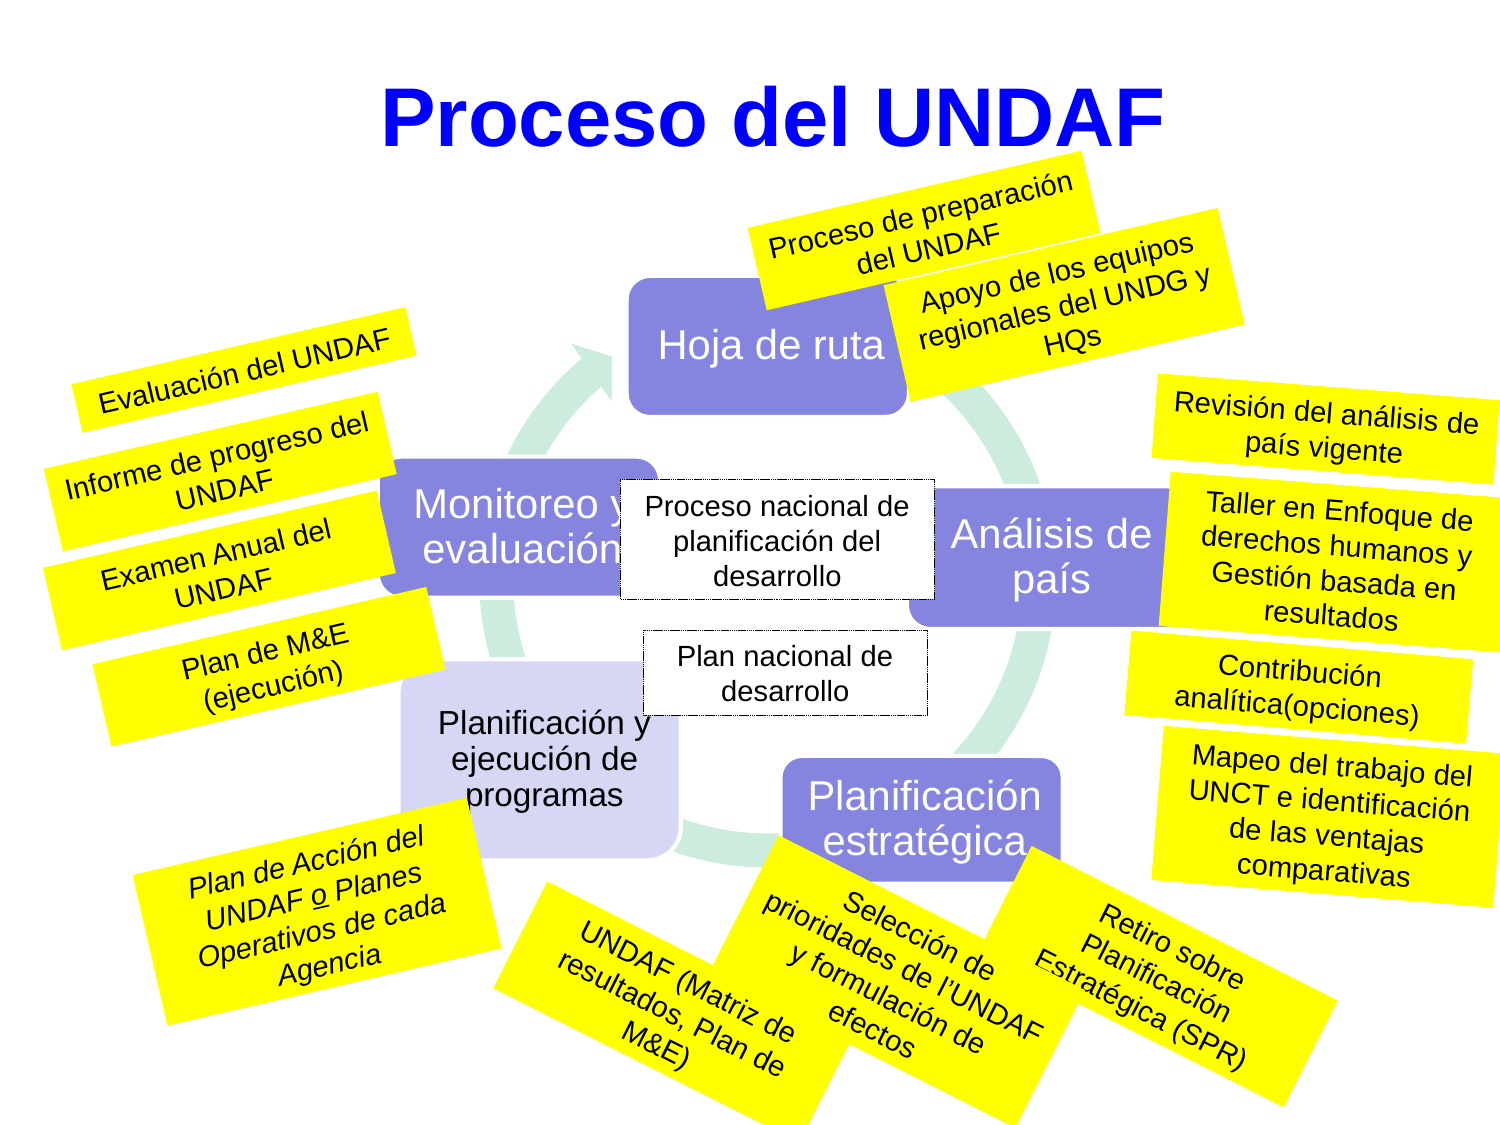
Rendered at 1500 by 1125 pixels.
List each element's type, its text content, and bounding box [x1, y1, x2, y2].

text_box UNDAF (Matriz de resultados, Plan de M&E) [493, 914, 849, 1125]
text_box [265, 290, 1270, 906]
text_box Revisión del análisis de país vigente [1275, 382, 1500, 485]
text_box Proceso de preparación del UNDAF [747, 150, 1101, 289]
text_box Selección de prioridades de l’UNDAF y formulación de efectos [708, 914, 1086, 1125]
text_box Contribución analítica(opciones) [1275, 642, 1474, 744]
text_box Retiro sobre Planificación Estratégica (SPR) [985, 914, 1338, 1108]
text_box Informe de progreso del UNDAF [43, 418, 260, 552]
text_box Proceso del UNDAF [135, 30, 1411, 197]
text_box Plan de M&E (ejecución) [92, 625, 260, 747]
text_box Evaluación del UNDAF [71, 340, 260, 433]
text_box Apoyo de los equipos regionales del UNDG y HQs [883, 207, 1237, 289]
text_box Mapeo del trabajo del UNCT e identificación de las ventajas comparativas [1275, 734, 1500, 908]
text_box Taller en Enfoque de derechos humanos y Gestión basada en resultados [1275, 479, 1500, 653]
text_box Examen Anual del UNDAF [42, 517, 260, 651]
text_box Plan de Acción del UNDAF o Planes Operativos de cada Agencia [132, 845, 502, 1026]
